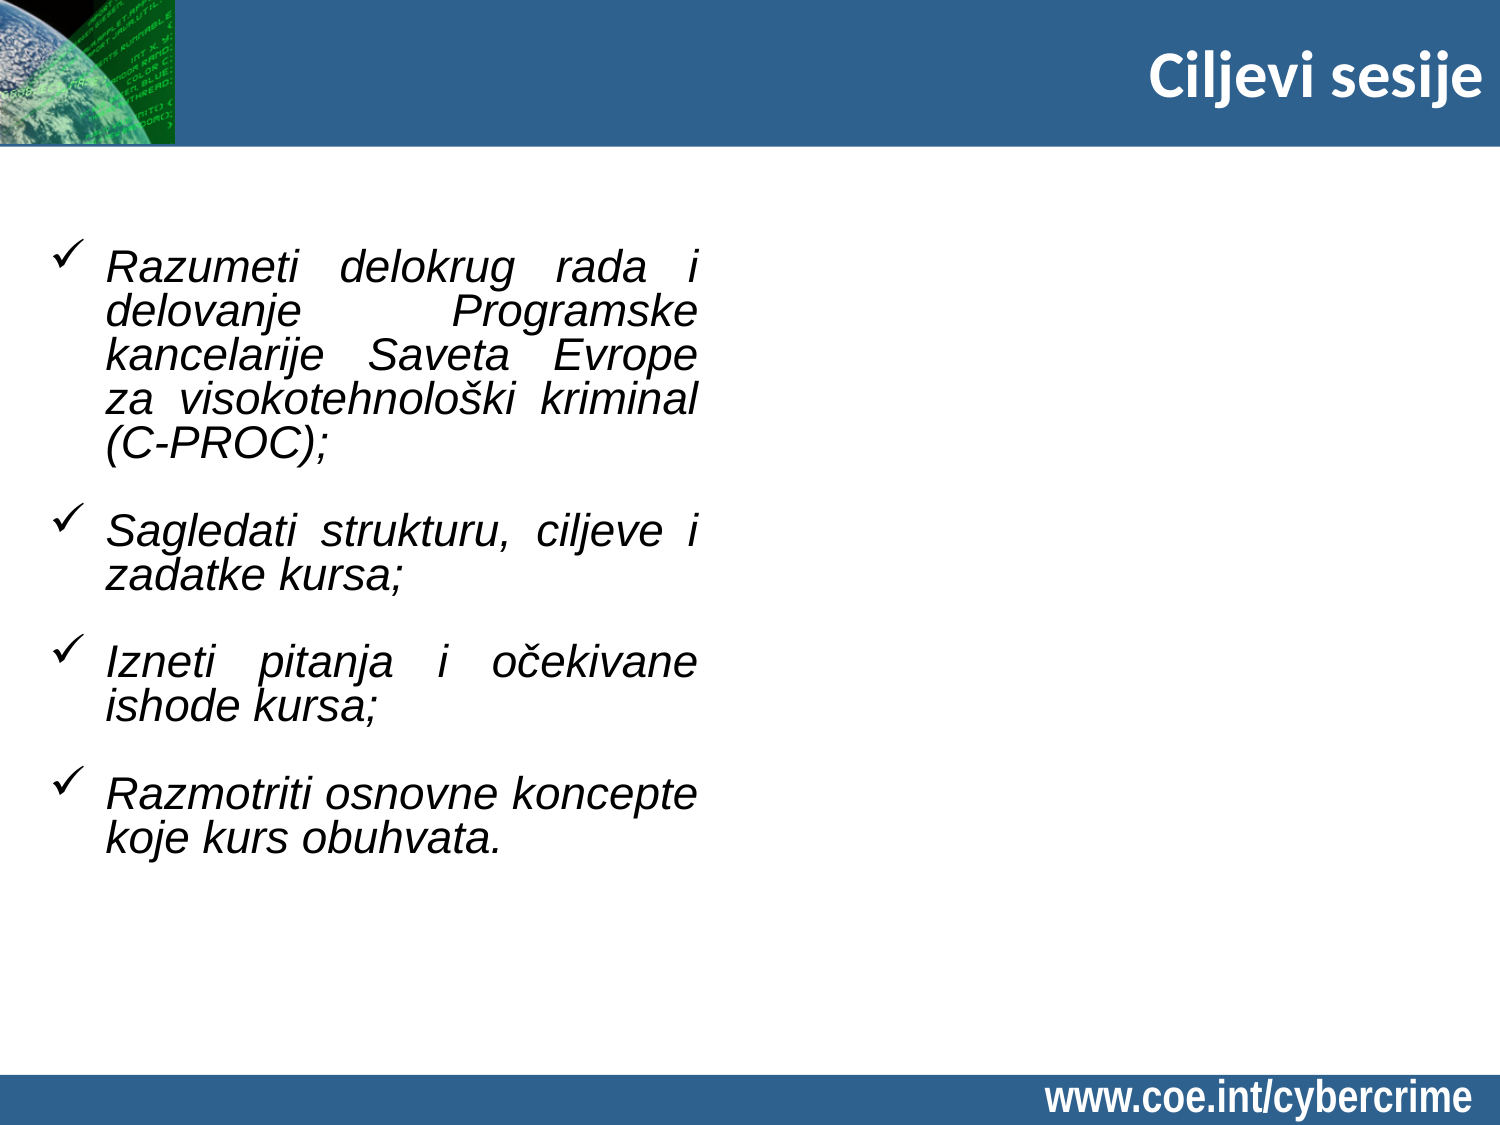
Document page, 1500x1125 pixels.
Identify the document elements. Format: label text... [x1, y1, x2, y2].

text_box www.coe.int/cybercrime [1030, 1059, 1500, 1125]
text_box Ciljevi sesije [177, 0, 1500, 149]
picture [0, 0, 175, 144]
text_box [0, 1073, 1030, 1125]
text_box Razumeti delokrug rada i delovanje Programske kancelarije Saveta Evrope za visokotehnološki kriminal (C-PROC); Sagledati strukturu, ciljeve i zadatke kursa; Izneti pitanja i očekivane ishode kursa; Razmotriti osnovne koncepte koje kurs obuhvata. [34, 239, 714, 870]
